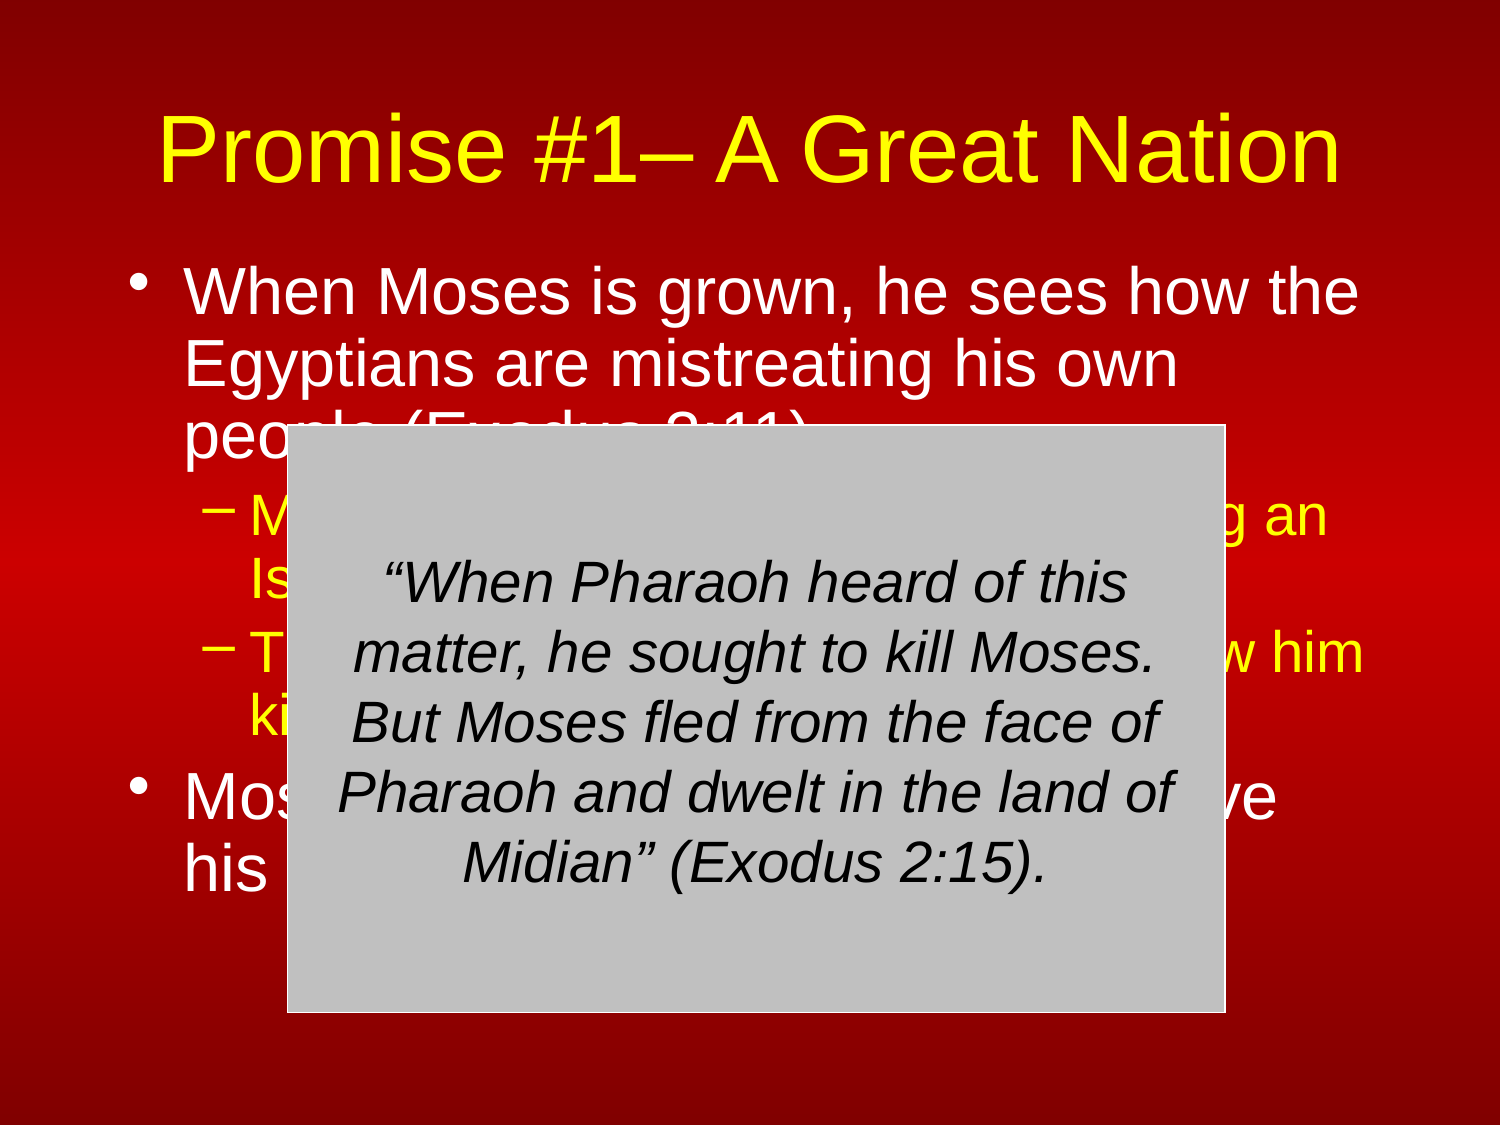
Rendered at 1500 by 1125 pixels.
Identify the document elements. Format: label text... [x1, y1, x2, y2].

list When Moses is grown, he sees how the Egyptians are mistreating his own people (Exodus 2:11). Moses kills an Egyptian who is beating an Israelite (Exodus 2:12). The next day he learns that others saw him kill the Egyptian (Exodus 2:13-14). Moses has to flee from Egypt to save his own life! [112, 249, 1388, 938]
title Promise #1– A Great Nation [37, 50, 1463, 238]
text_box “When Pharaoh heard of this matter, he sought to kill Moses. But Moses fled from the face of Pharaoh and dwelt in the land of Midian” (Exodus 2:15). [287, 424, 1225, 1013]
